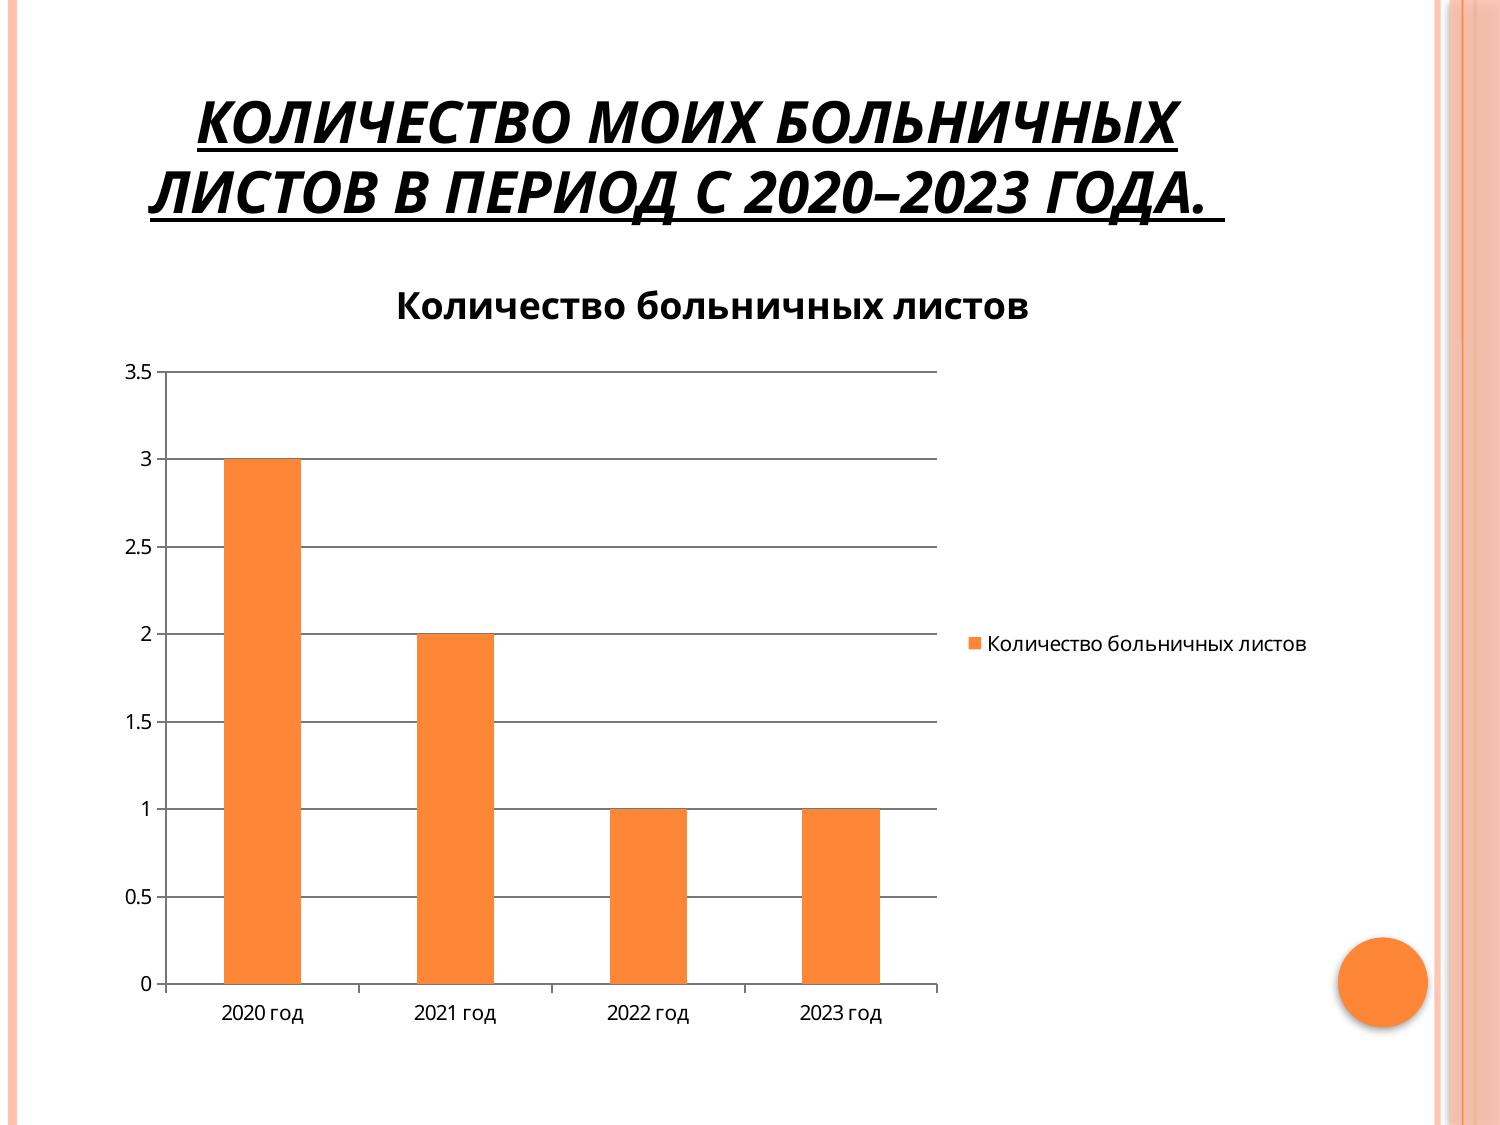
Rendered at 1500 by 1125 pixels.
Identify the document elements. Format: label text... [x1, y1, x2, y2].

title Количество моих больничных листов в период с 2020–2023 года. [75, 45, 1300, 233]
chart [99, 242, 1326, 1044]
